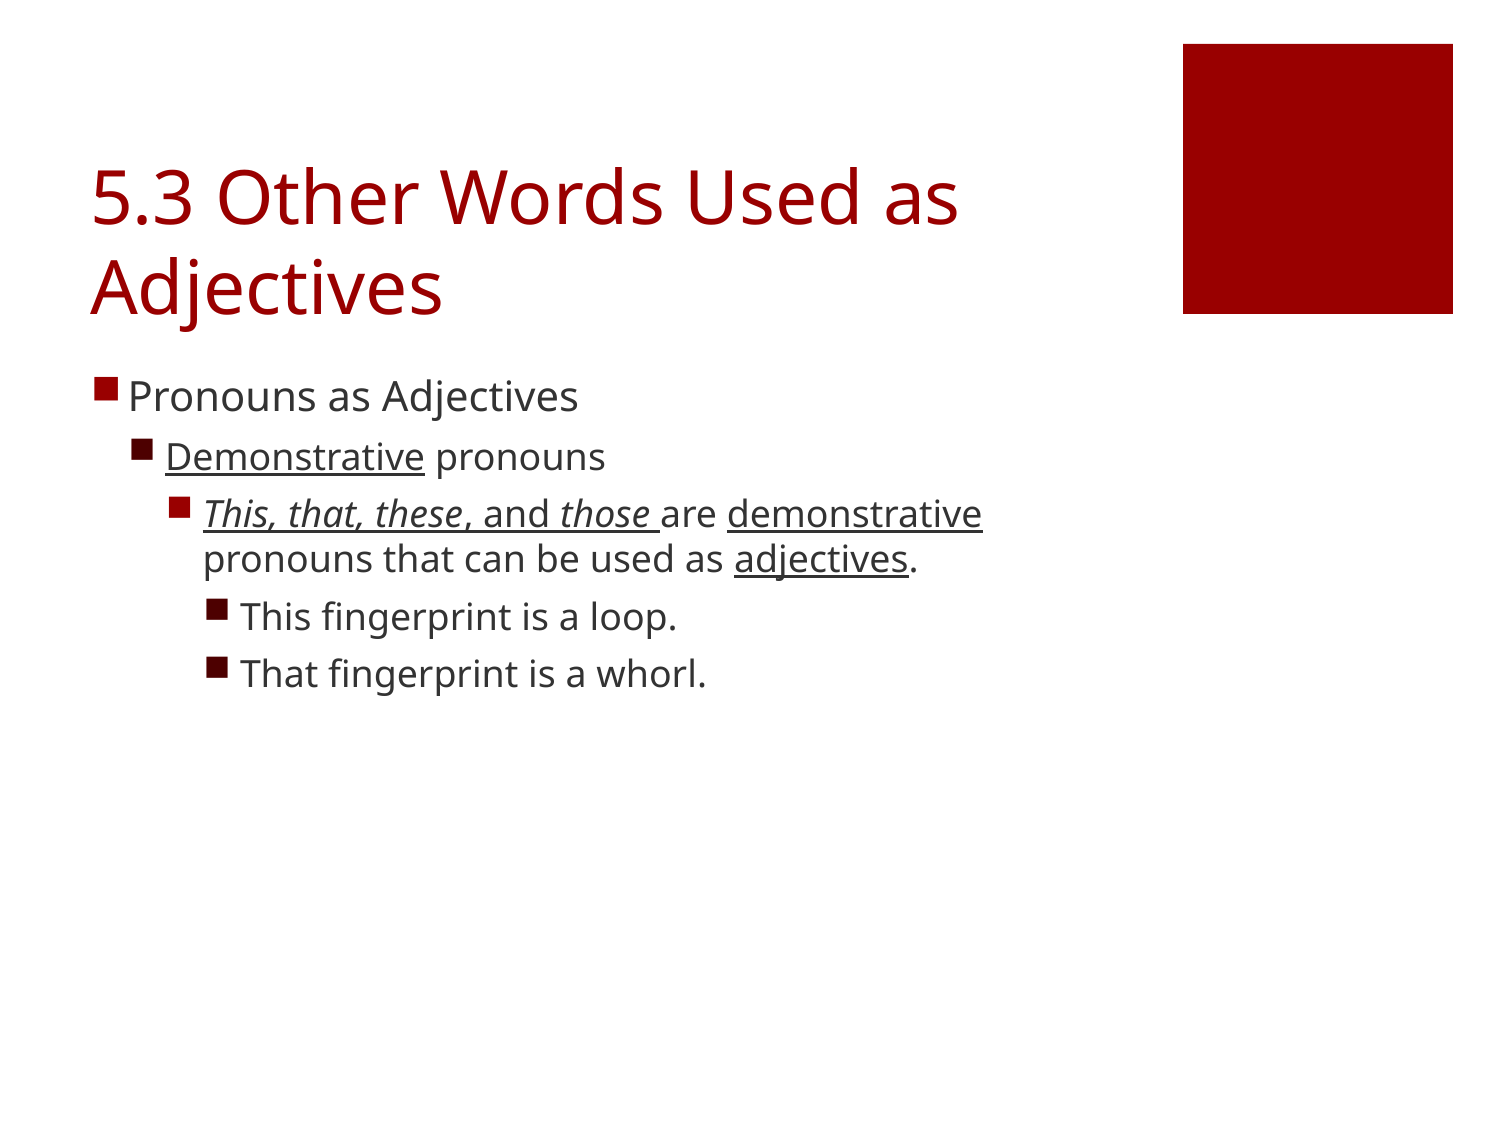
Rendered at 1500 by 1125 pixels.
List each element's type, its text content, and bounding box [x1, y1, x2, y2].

list Pronouns as Adjectives Demonstrative pronouns This, that, these, and those are demonstrative pronouns that can be used as adjectives. This fingerprint is a loop. That fingerprint is a whorl. [75, 362, 1143, 1005]
title 5.3 Other Words Used as Adjectives [75, 149, 1143, 338]
